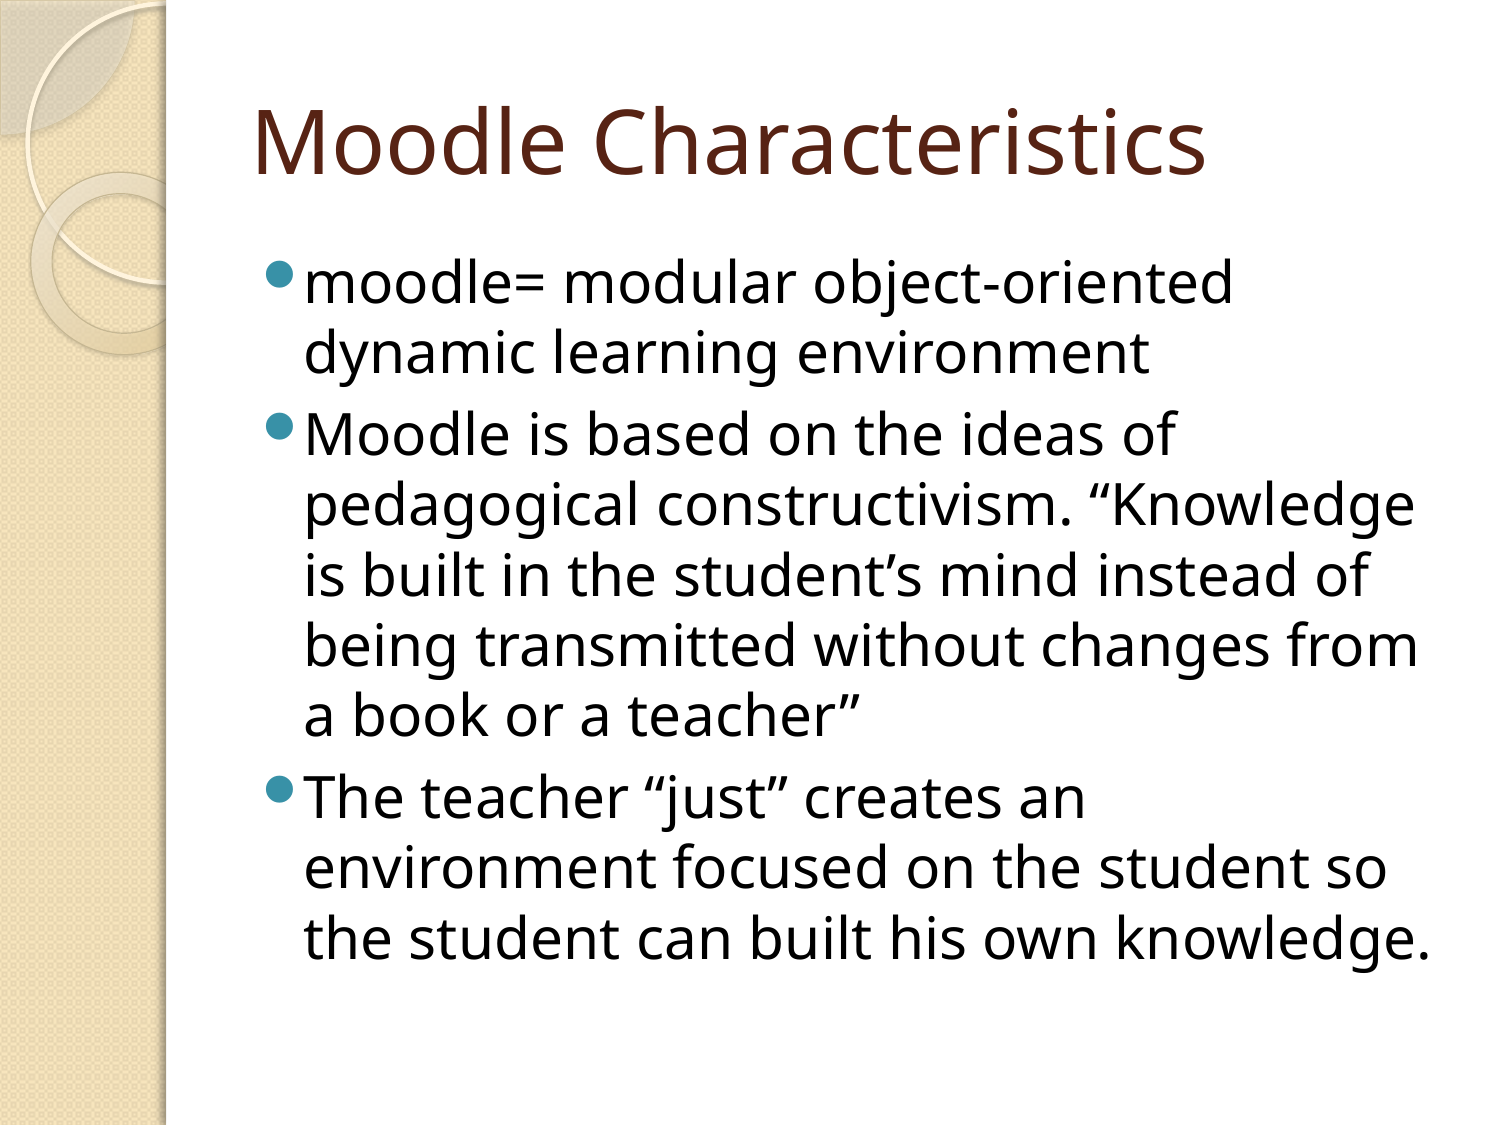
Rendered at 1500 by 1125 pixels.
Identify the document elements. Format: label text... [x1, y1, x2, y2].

list moodle= modular object-oriented dynamic learning environment Moodle is based on the ideas of pedagogical constructivism. “Knowledge is built in the student’s mind instead of being transmitted without changes from a book or a teacher” The teacher “just” creates an environment focused on the student so the student can built his own knowledge. [235, 237, 1466, 1025]
title Moodle Characteristics [235, 45, 1466, 233]
